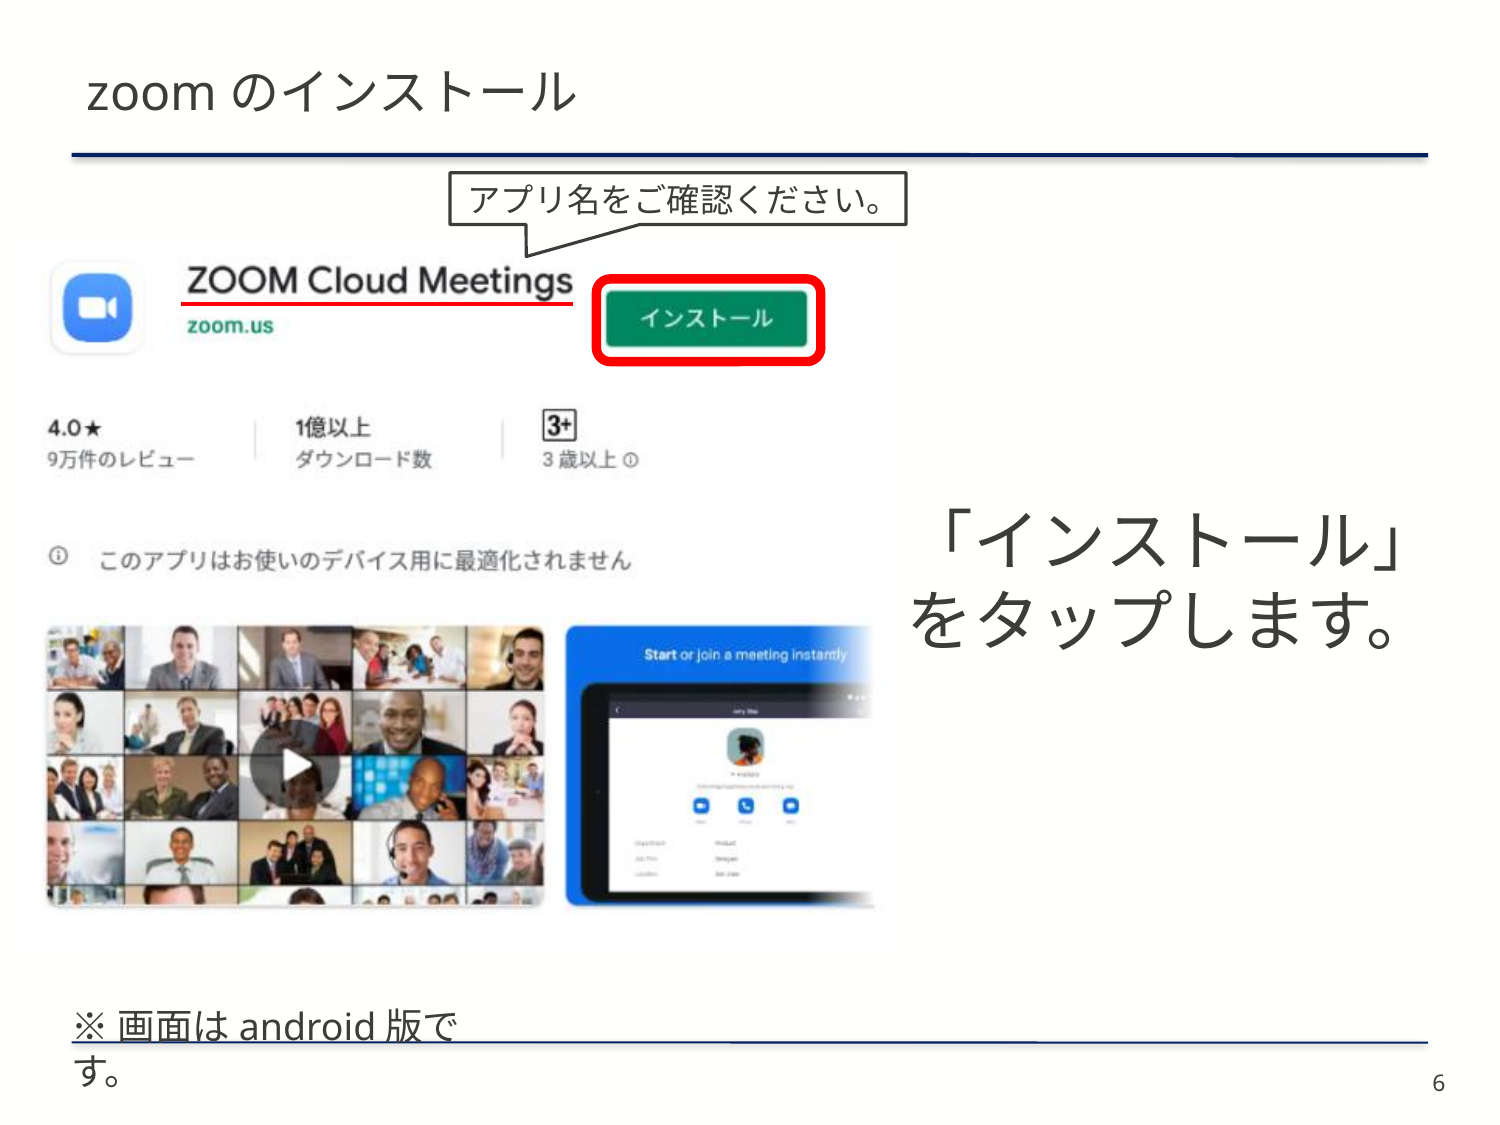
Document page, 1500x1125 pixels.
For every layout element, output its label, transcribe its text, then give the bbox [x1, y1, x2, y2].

text_box 「インストール」 をタップします。 [902, 491, 1455, 667]
picture [17, 243, 898, 953]
text_box アプリ名をご確認ください。 [447, 170, 909, 241]
title zoomのインストール [71, 37, 1429, 143]
slide_number 6 [1417, 1055, 1489, 1113]
text_box ※画面はandroid版です。 [55, 994, 536, 1059]
